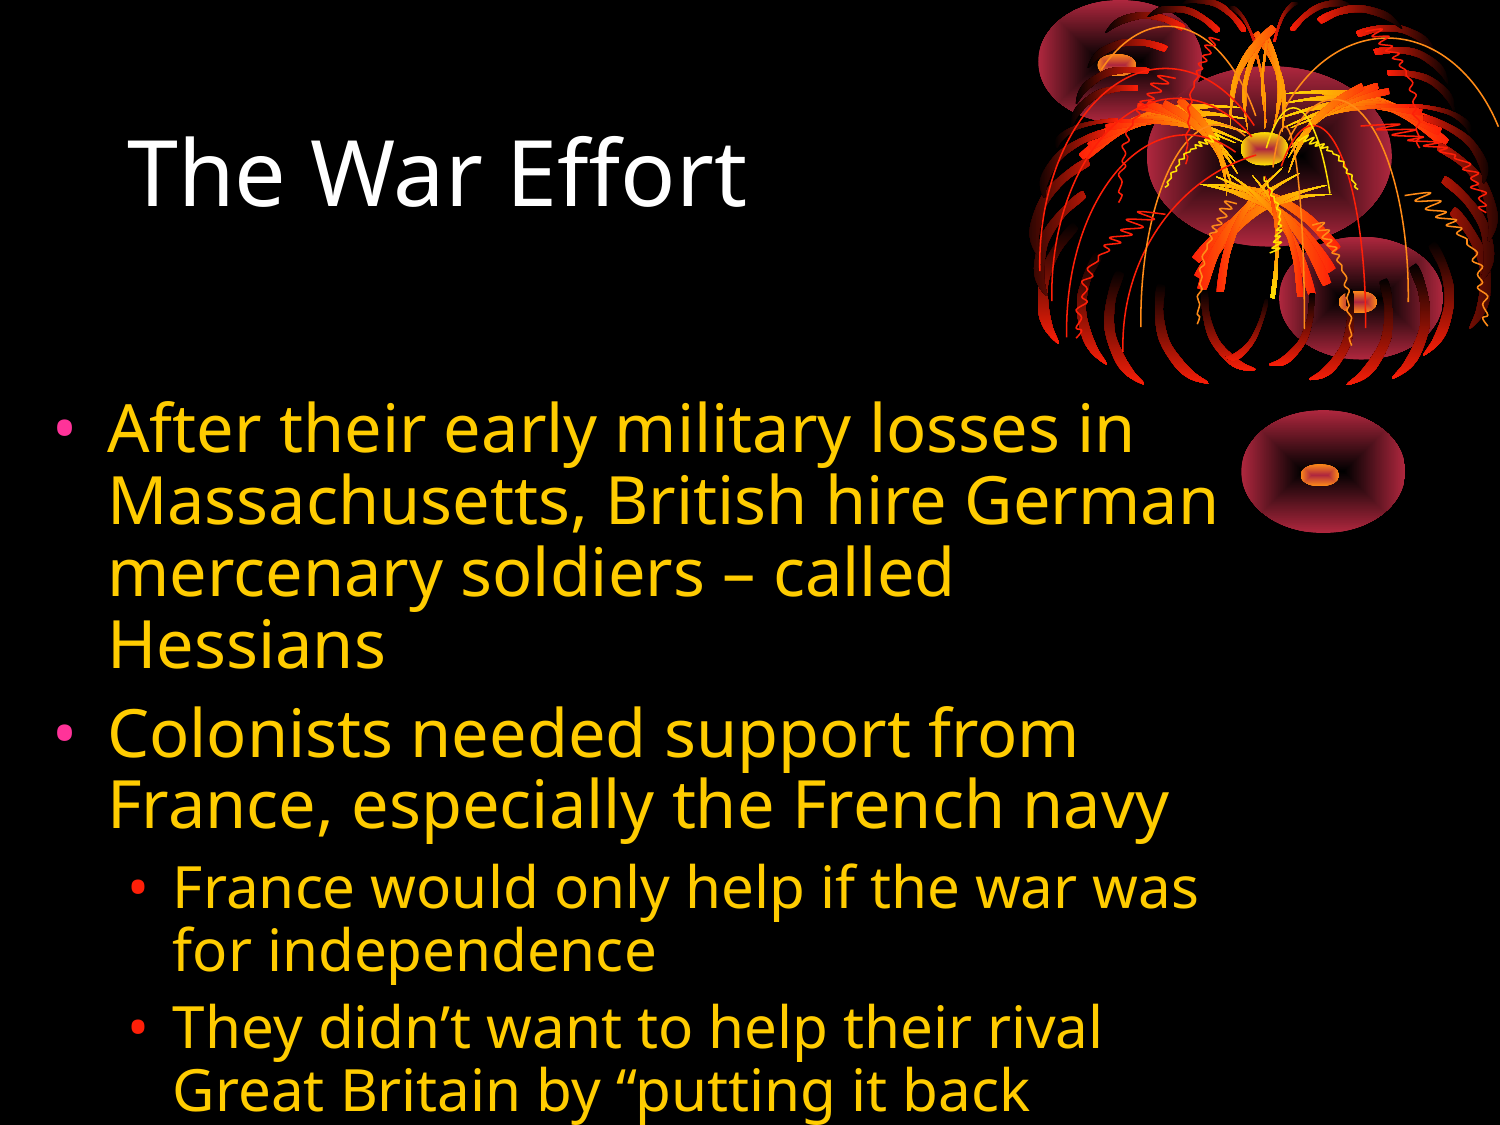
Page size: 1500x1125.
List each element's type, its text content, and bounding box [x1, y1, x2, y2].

title The War Effort [112, 49, 1388, 290]
list After their early military losses in Massachusetts, British hire German mercenary soldiers – called Hessians Colonists needed support from France, especially the French navy France would only help if the war was for independence They didn’t want to help their rival Great Britain by “putting it back together” [37, 387, 1263, 1100]
